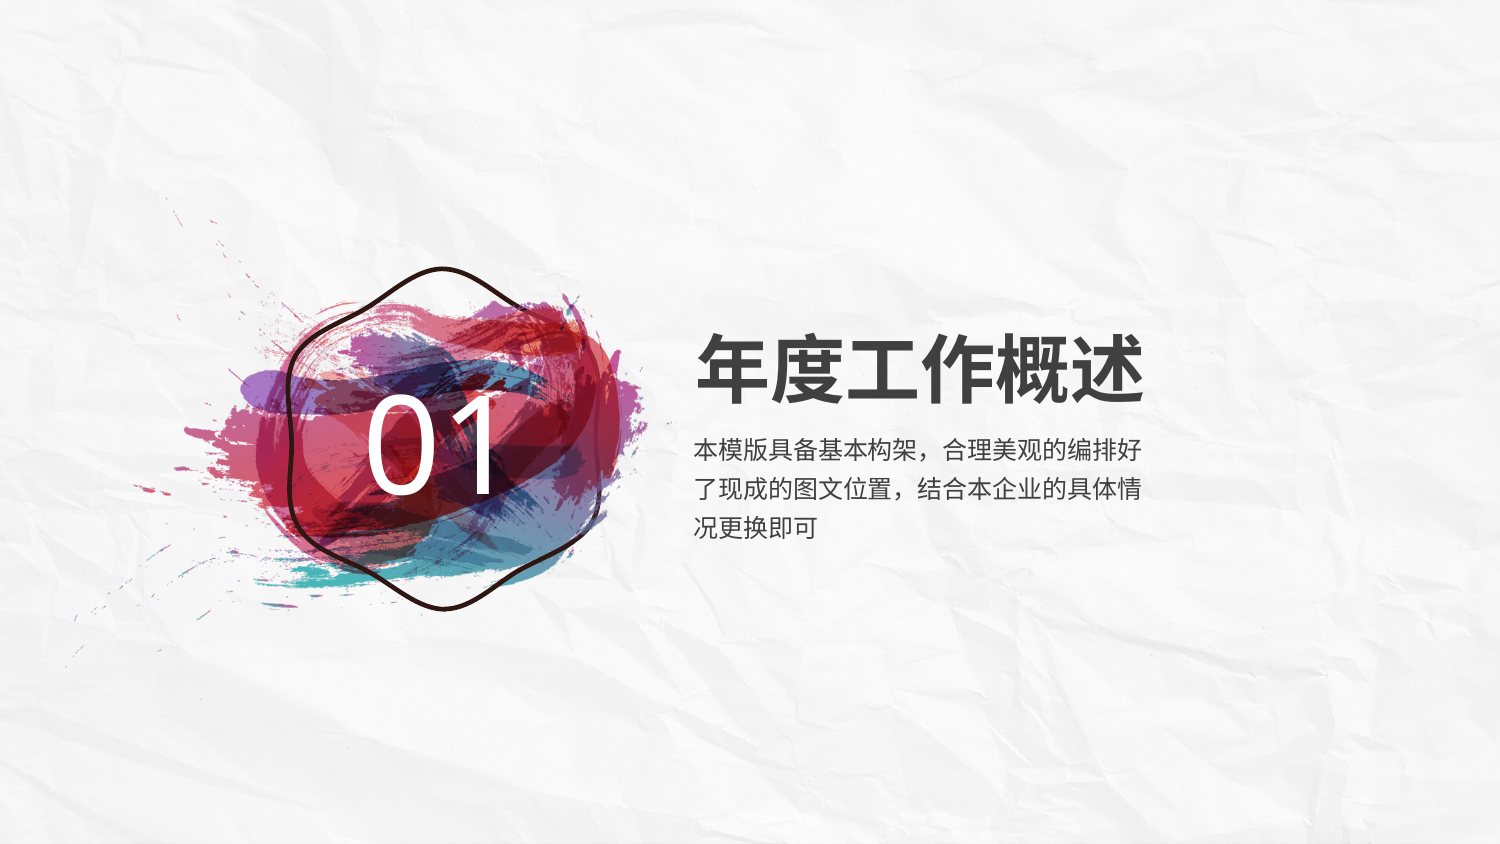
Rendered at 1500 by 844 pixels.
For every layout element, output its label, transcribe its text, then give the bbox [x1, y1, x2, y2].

text_box 本模版具备基本构架，合理美观的编排好了现成的图文位置，结合本企业的具体情况更换即可 [681, 420, 1159, 573]
text_box 年度工作概述 [681, 315, 1161, 421]
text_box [65, 197, 673, 668]
